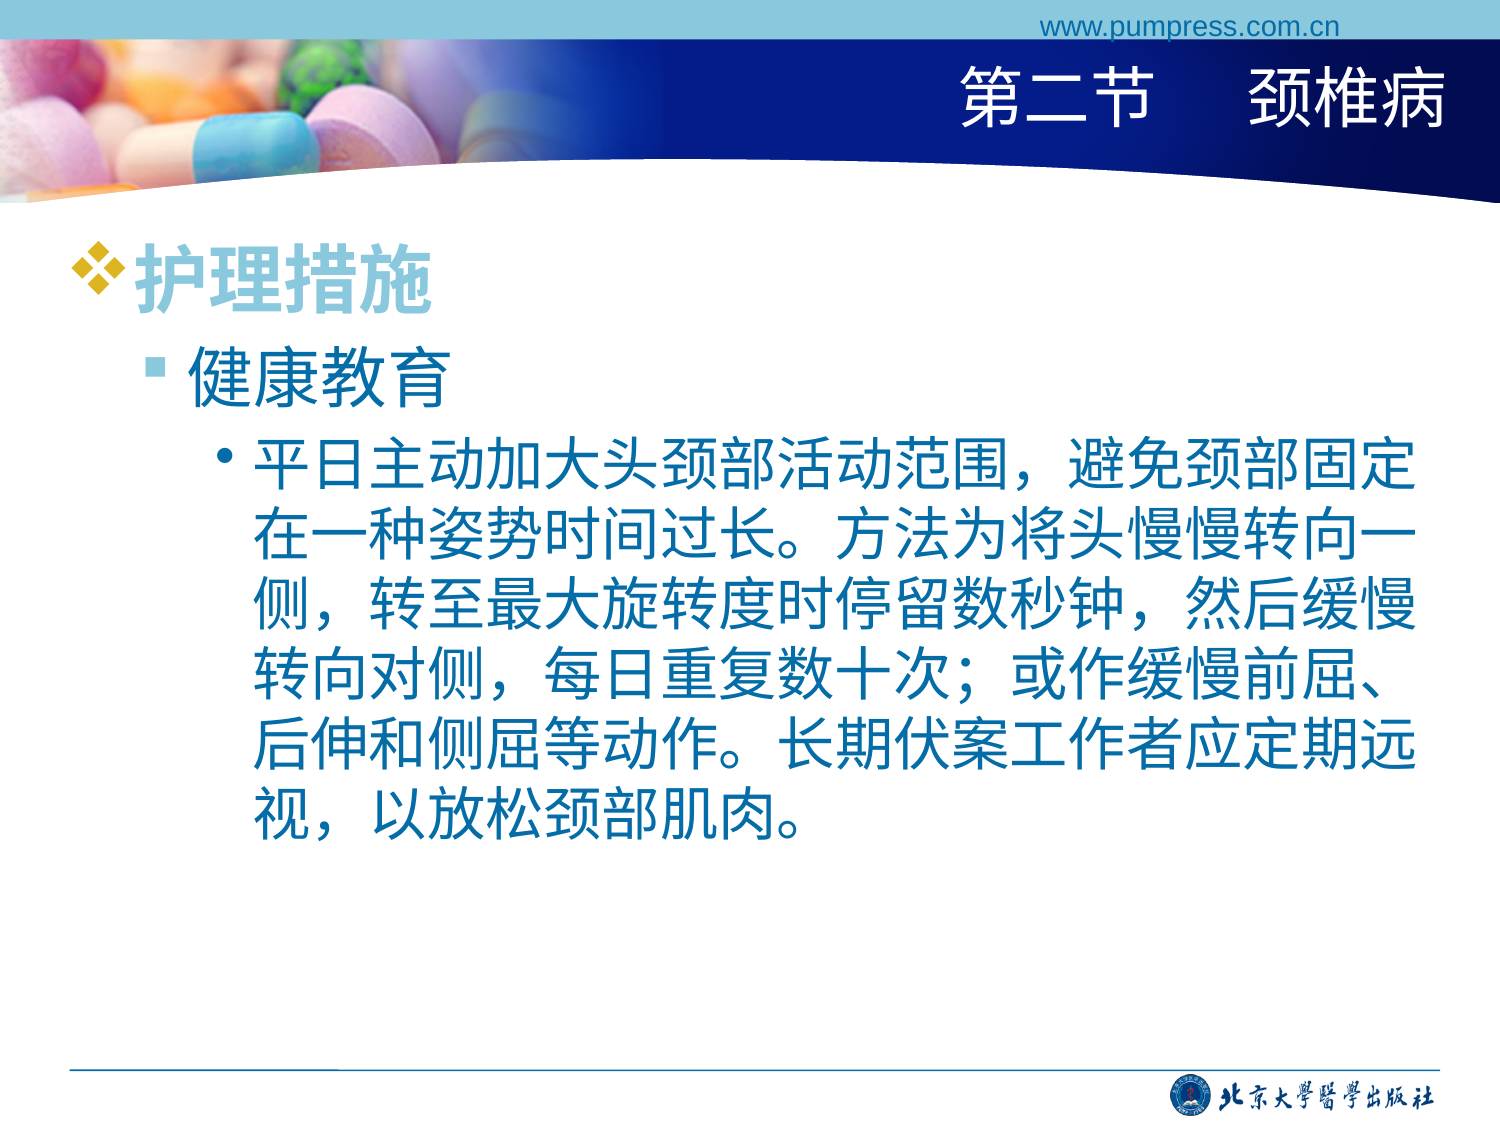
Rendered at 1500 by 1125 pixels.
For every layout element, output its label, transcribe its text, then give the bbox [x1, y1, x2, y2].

list 护理措施 健康教育 平日主动加大头颈部活动范围，避免颈部固定在一种姿势时间过长。方法为将头慢慢转向一侧，转至最大旋转度时停留数秒钟，然后缓慢转向对侧，每日重复数十次；或作缓慢前屈、后伸和侧屈等动作。长期伏案工作者应定期远视，以放松颈部肌肉。 [49, 224, 1463, 1026]
slide_number www.pumpress.com.cn [1025, 0, 1463, 38]
title 第二节 颈椎病 [137, 49, 1463, 143]
picture [1170, 1074, 1436, 1118]
picture [0, 40, 1500, 203]
